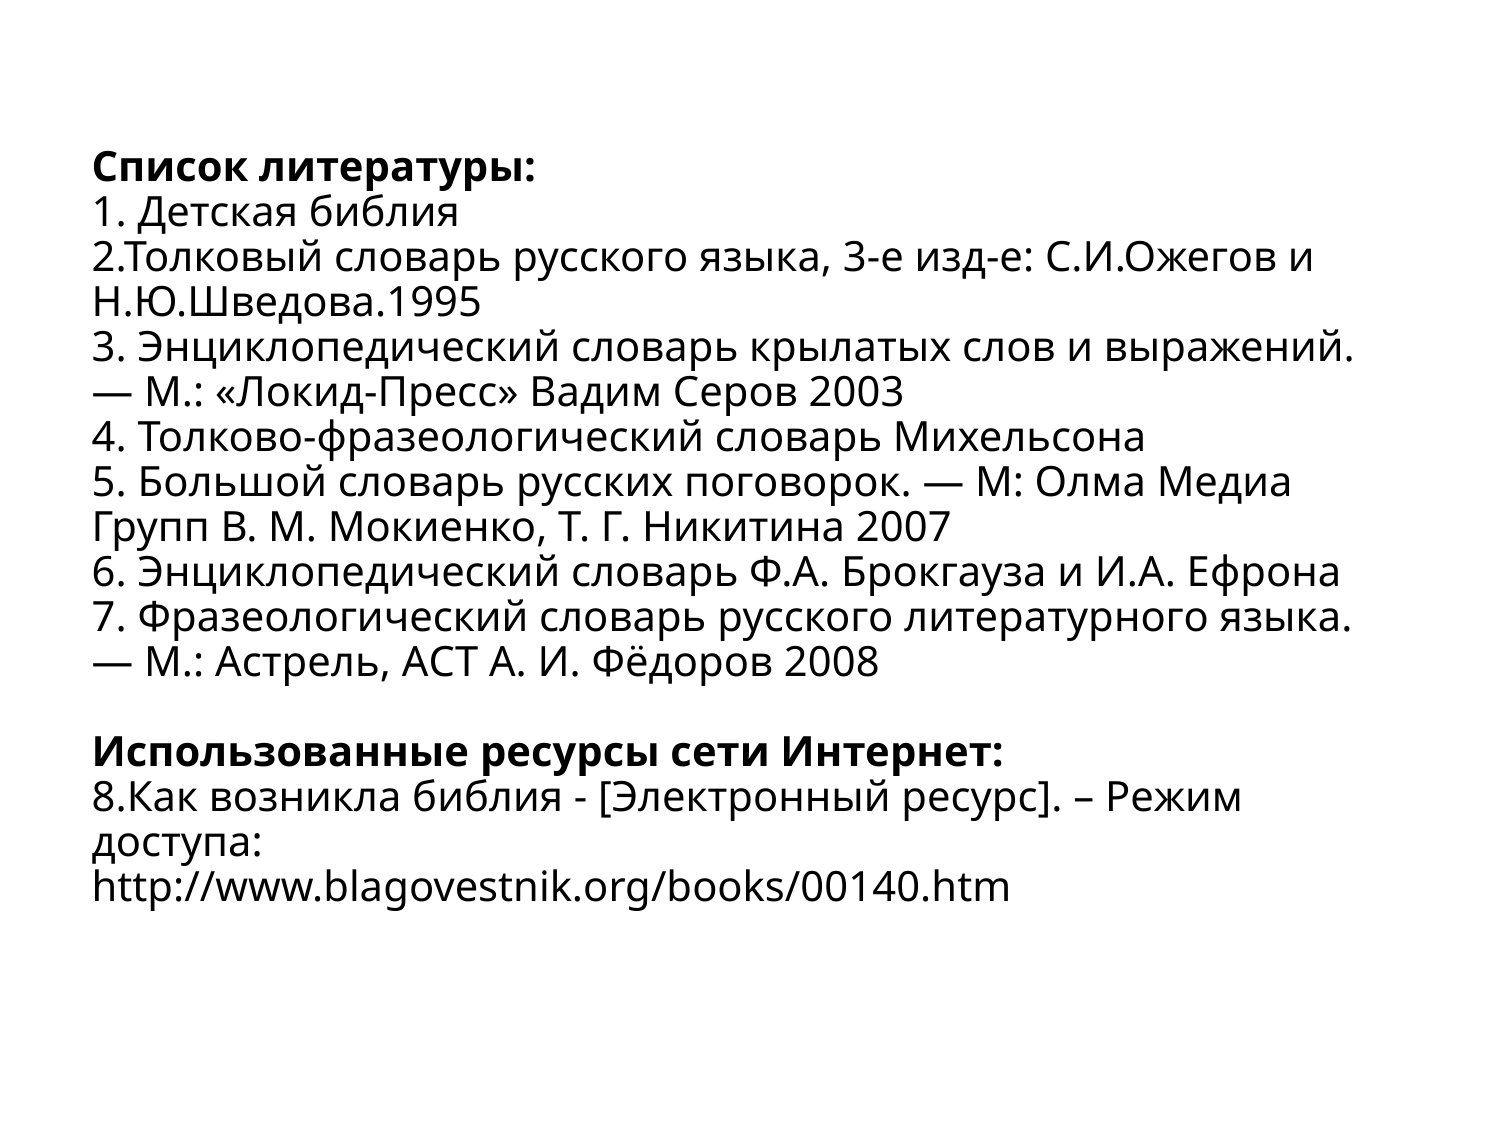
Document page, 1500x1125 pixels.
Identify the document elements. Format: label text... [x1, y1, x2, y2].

title Список литературы: 1. Детская библия 2.Толковый словарь русского языка, 3-е изд-е: С.И.Ожегов и Н.Ю.Шведова.1995 3. Энциклопедический словарь крылатых слов и выражений. — М.: «Локид-Пресс» Вадим Серов 2003 4. Толково-фразеологический словарь Михельсона 5. Большой словарь русских поговорок. — М: Олма Медиа Групп В. М. Мокиенко, Т. Г. Никитина 2007 6. Энциклопедический словарь Ф.А. Брокгауза и И.А. Ефрона 7. Фразеологический словарь русского литературного языка. — М.: Астрель, АСТ А. И. Фёдоров 2008 Использованные ресурсы сети Интернет: 8.Как возникла библия - [Электронный ресурс]. – Режим доступа: http://www.blagovestnik.org/books/00140.htm [76, 444, 1371, 662]
